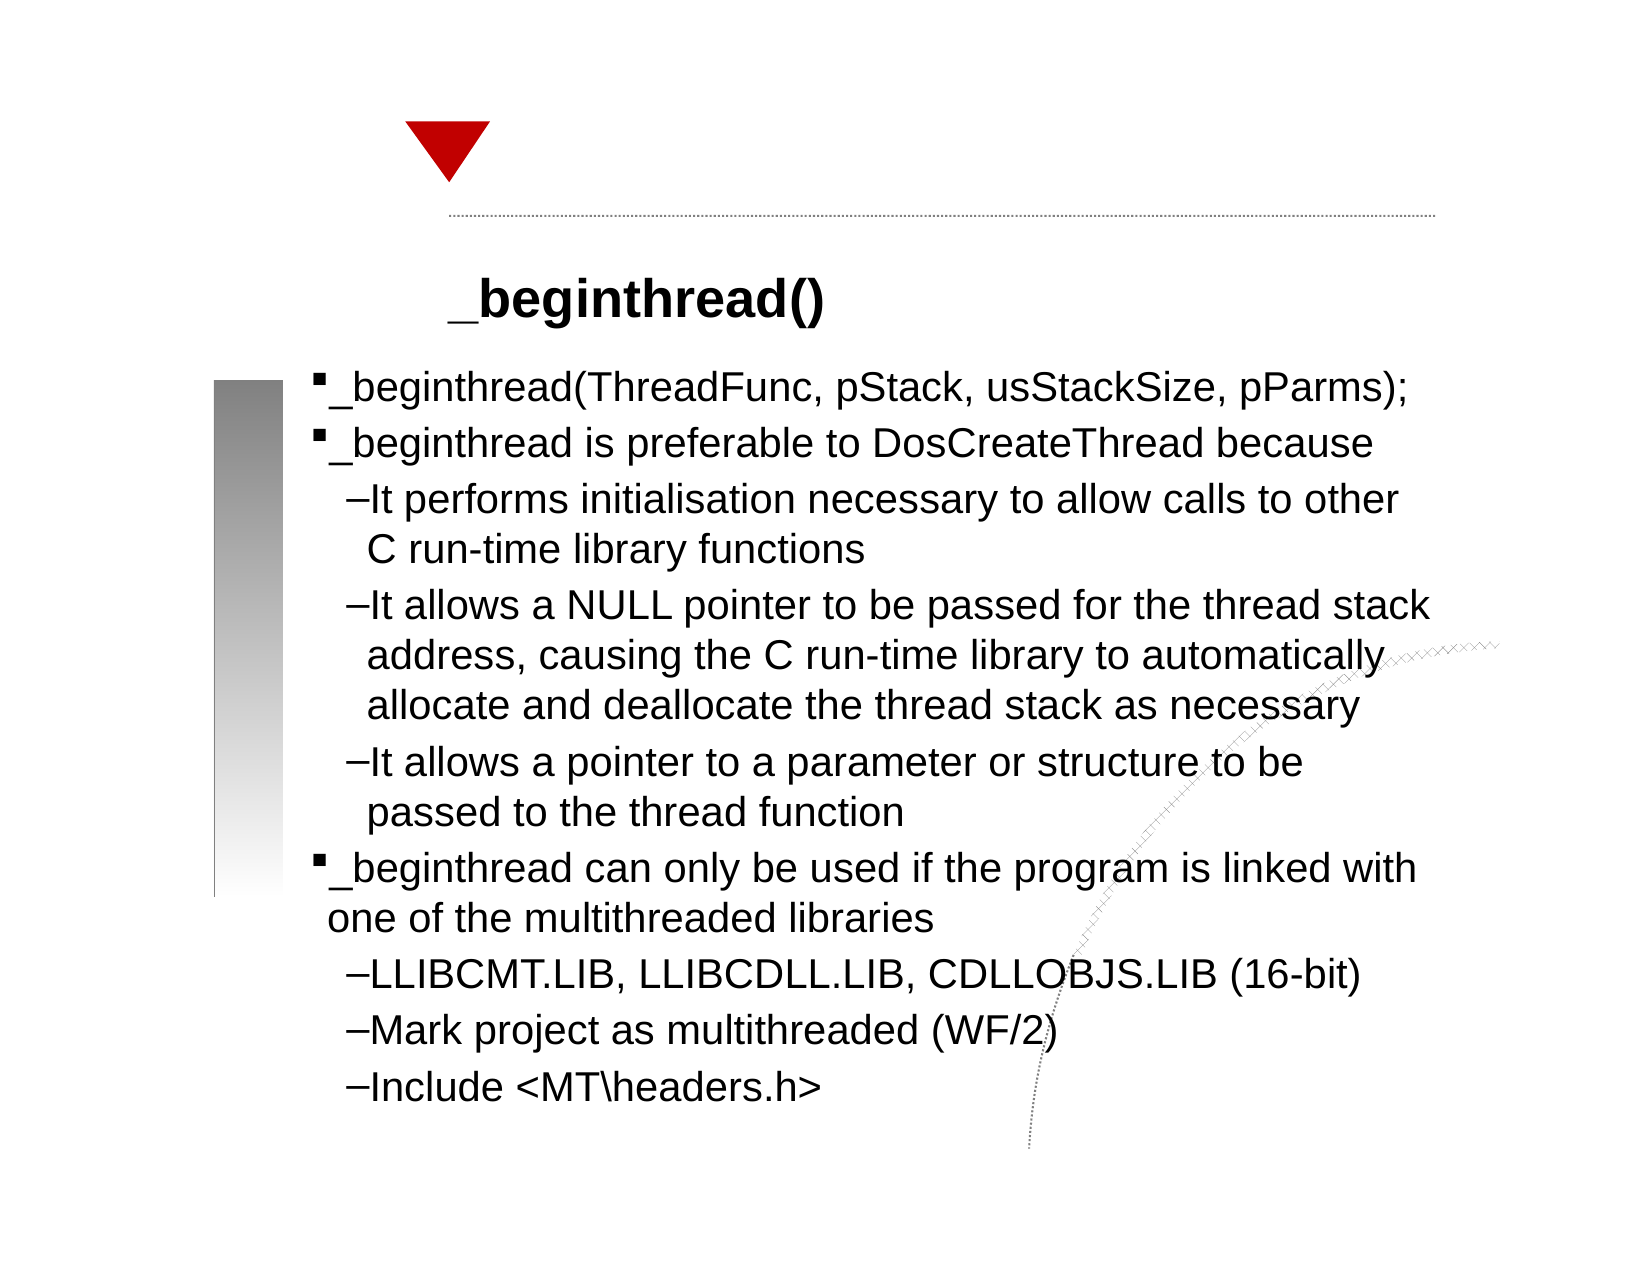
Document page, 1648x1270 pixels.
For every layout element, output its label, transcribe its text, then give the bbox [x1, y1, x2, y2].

text_box _beginthread(ThreadFunc, pStack, usStackSize, pParms); _beginthread is preferable to DosCreateThread because It performs initialisation necessary to allow calls to other C run-time library functions It allows a NULL pointer to be passed for the thread stack address, causing the C run-time library to automatically allocate and deallocate the thread stack as necessary It allows a pointer to a parameter or structure to be passed to the thread function _beginthread can only be used if the program is linked with one of the multithreaded libraries LLIBCMT.LIB, LLIBCDLL.LIB, CDLLOBJS.LIB (16-bit) Mark project as multithreaded (WF/2) Include <MT\headers.h> [310, 359, 1434, 1110]
text_box _beginthread() [448, 263, 1439, 329]
